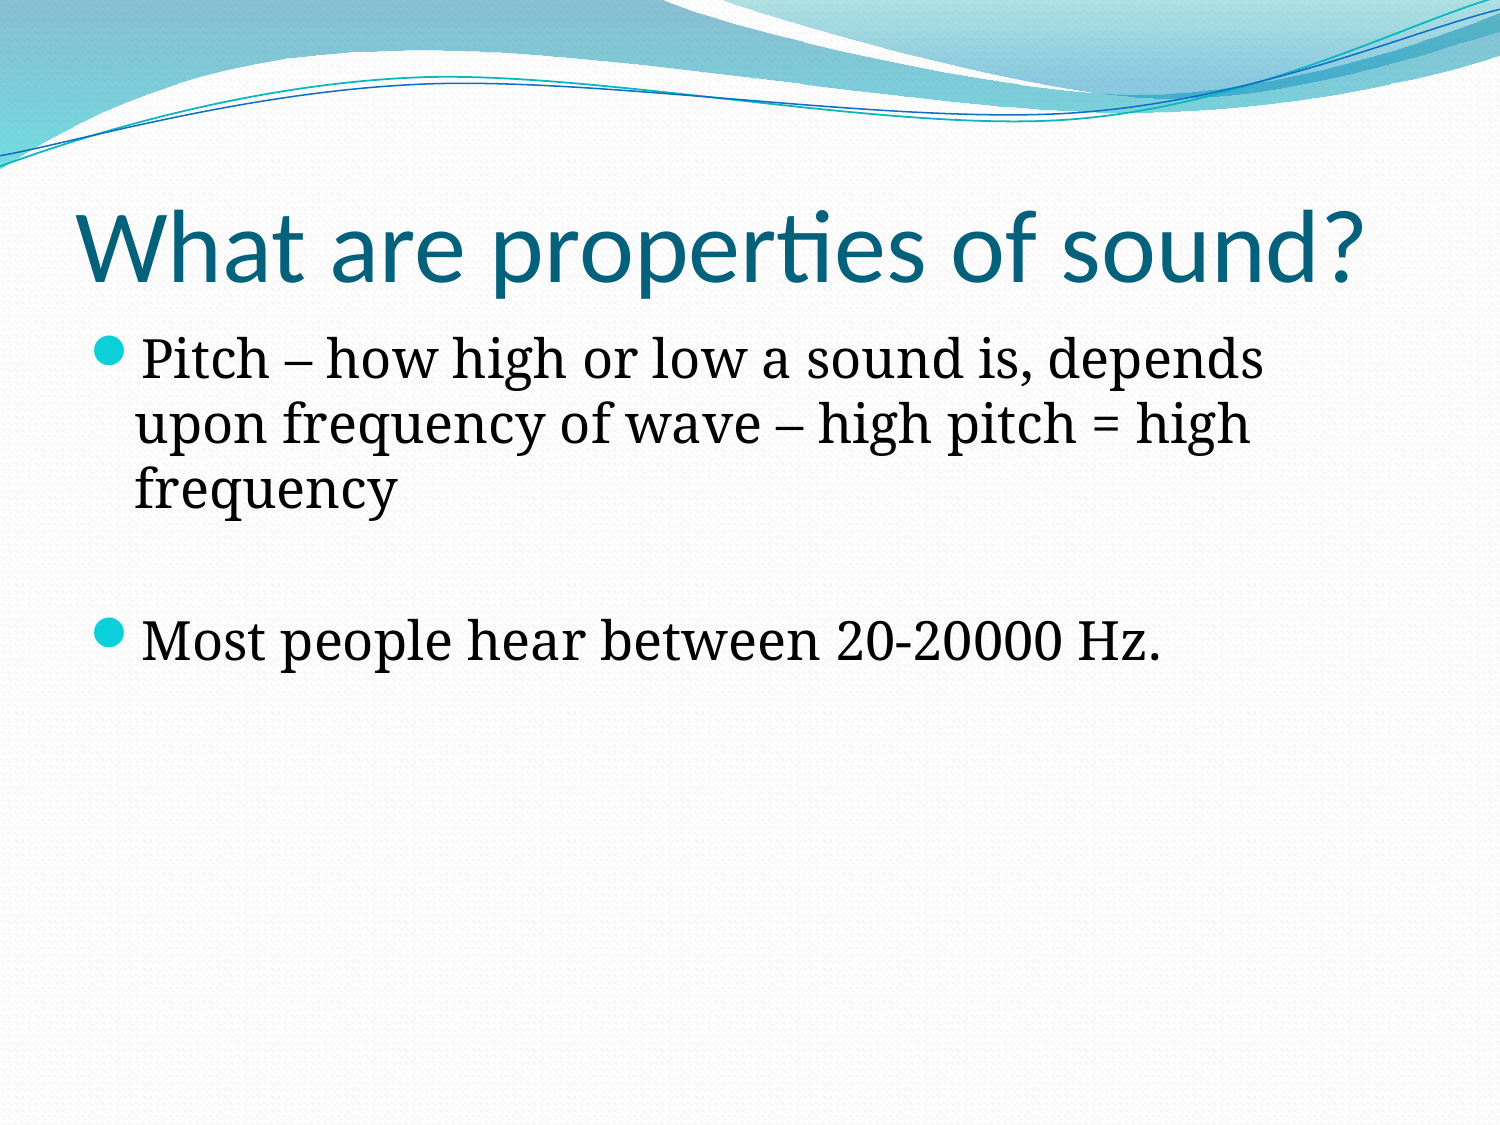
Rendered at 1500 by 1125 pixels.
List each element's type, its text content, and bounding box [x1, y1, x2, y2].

title What are properties of sound? [75, 115, 1425, 303]
list Pitch – how high or low a sound is, depends upon frequency of wave – high pitch = high frequency Most people hear between 20-20000 Hz. [75, 317, 1425, 688]
